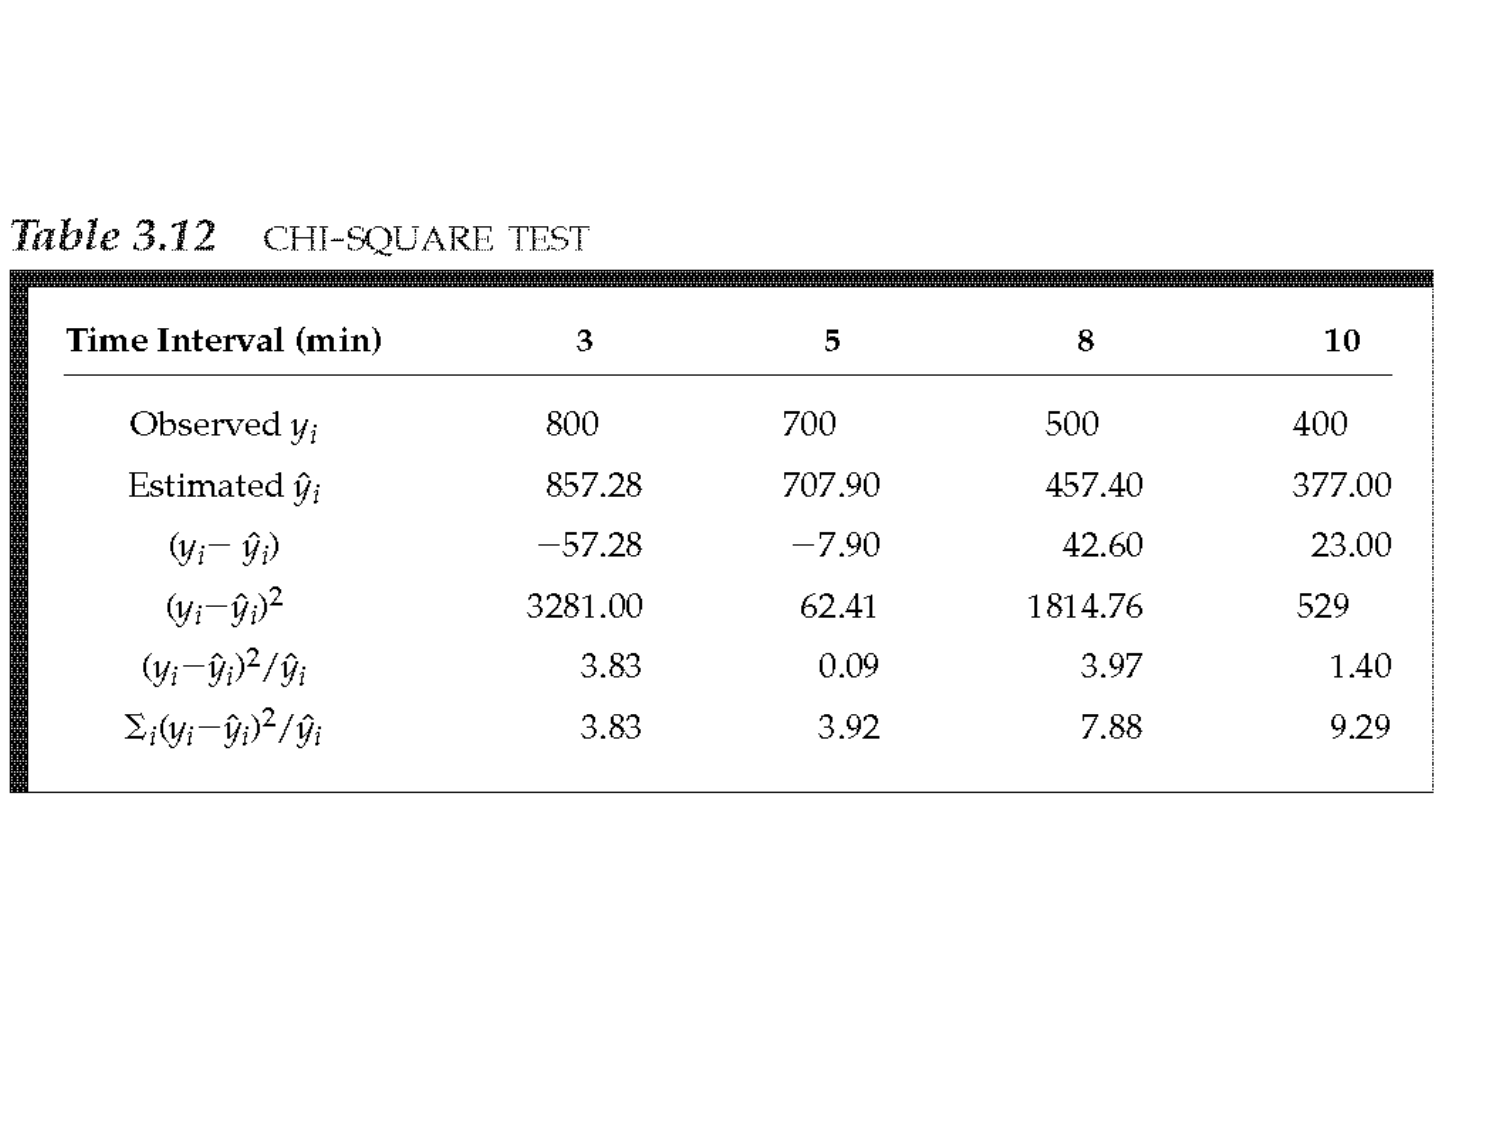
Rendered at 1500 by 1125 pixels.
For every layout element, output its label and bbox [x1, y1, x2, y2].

picture [0, 187, 1458, 801]
